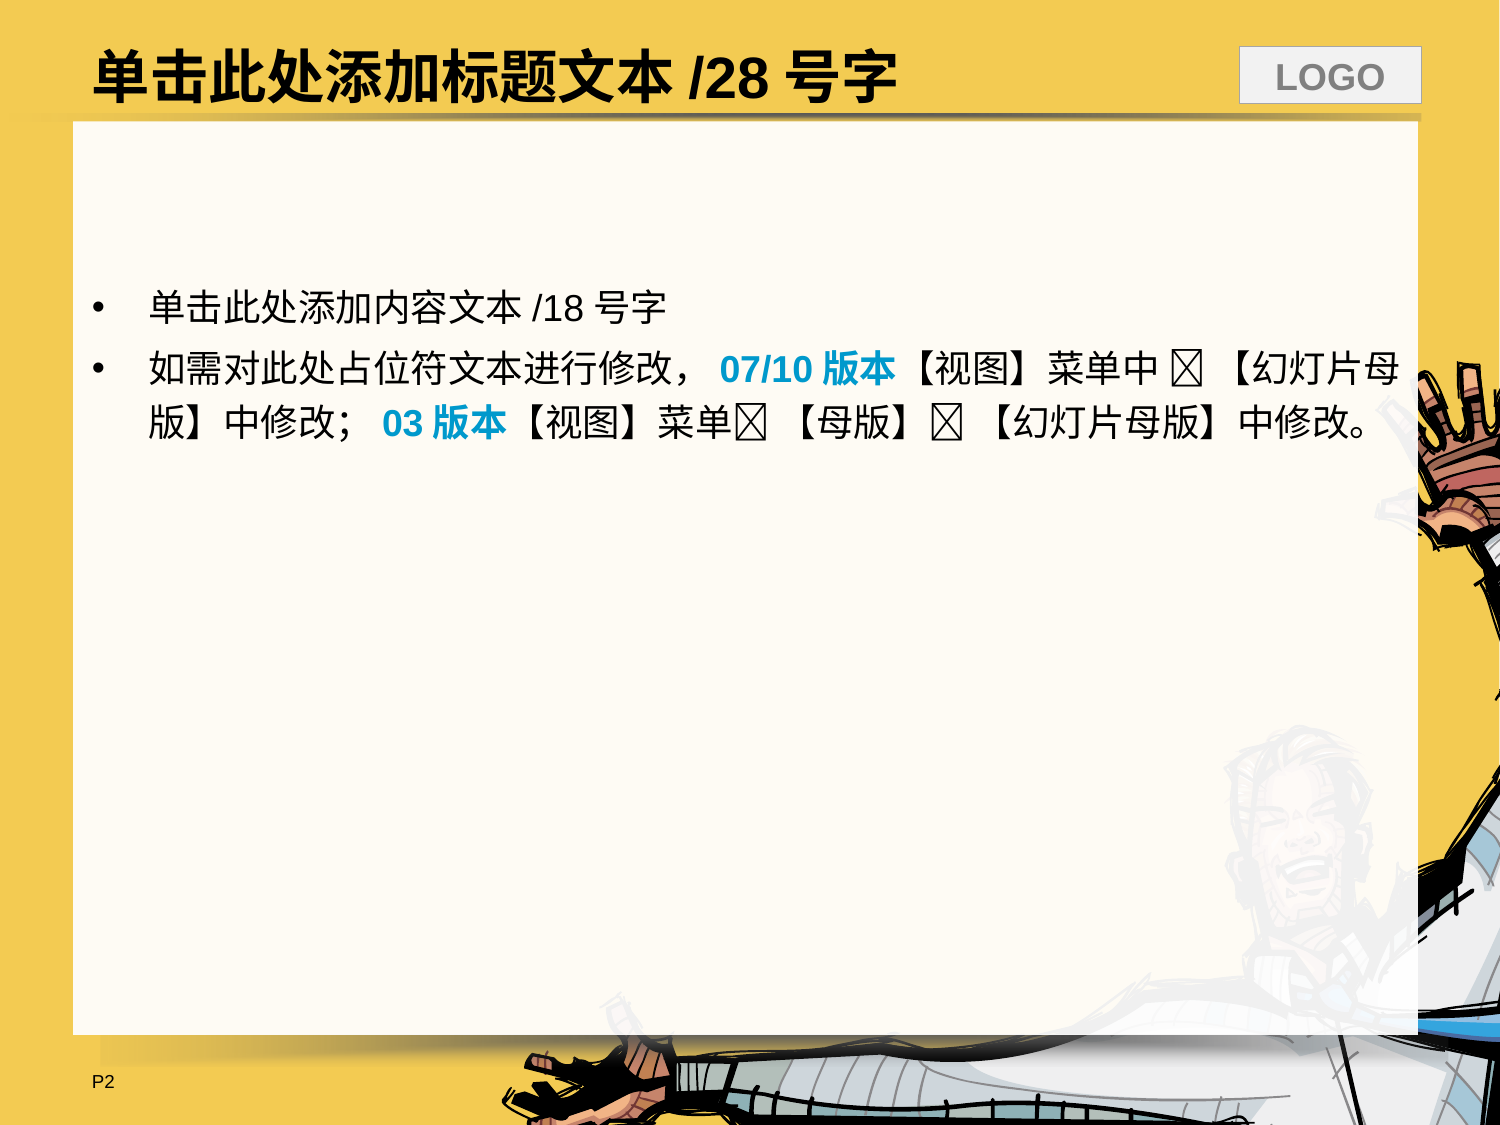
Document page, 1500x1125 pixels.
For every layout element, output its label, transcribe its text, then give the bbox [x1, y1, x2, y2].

list 单击此处添加内容文本/18号字 如需对此处占位符文本进行修改，07/10版本【视图】菜单中  【幻灯片母版】中修改；03版本【视图】菜单 【母版】 【幻灯片母版】中修改。 [76, 267, 1424, 1047]
picture [0, 113, 1422, 122]
picture [100, 1034, 1449, 1067]
title 单击此处添加标题文本/28号字 [76, 46, 1240, 104]
slide_number P2 [76, 1058, 243, 1103]
